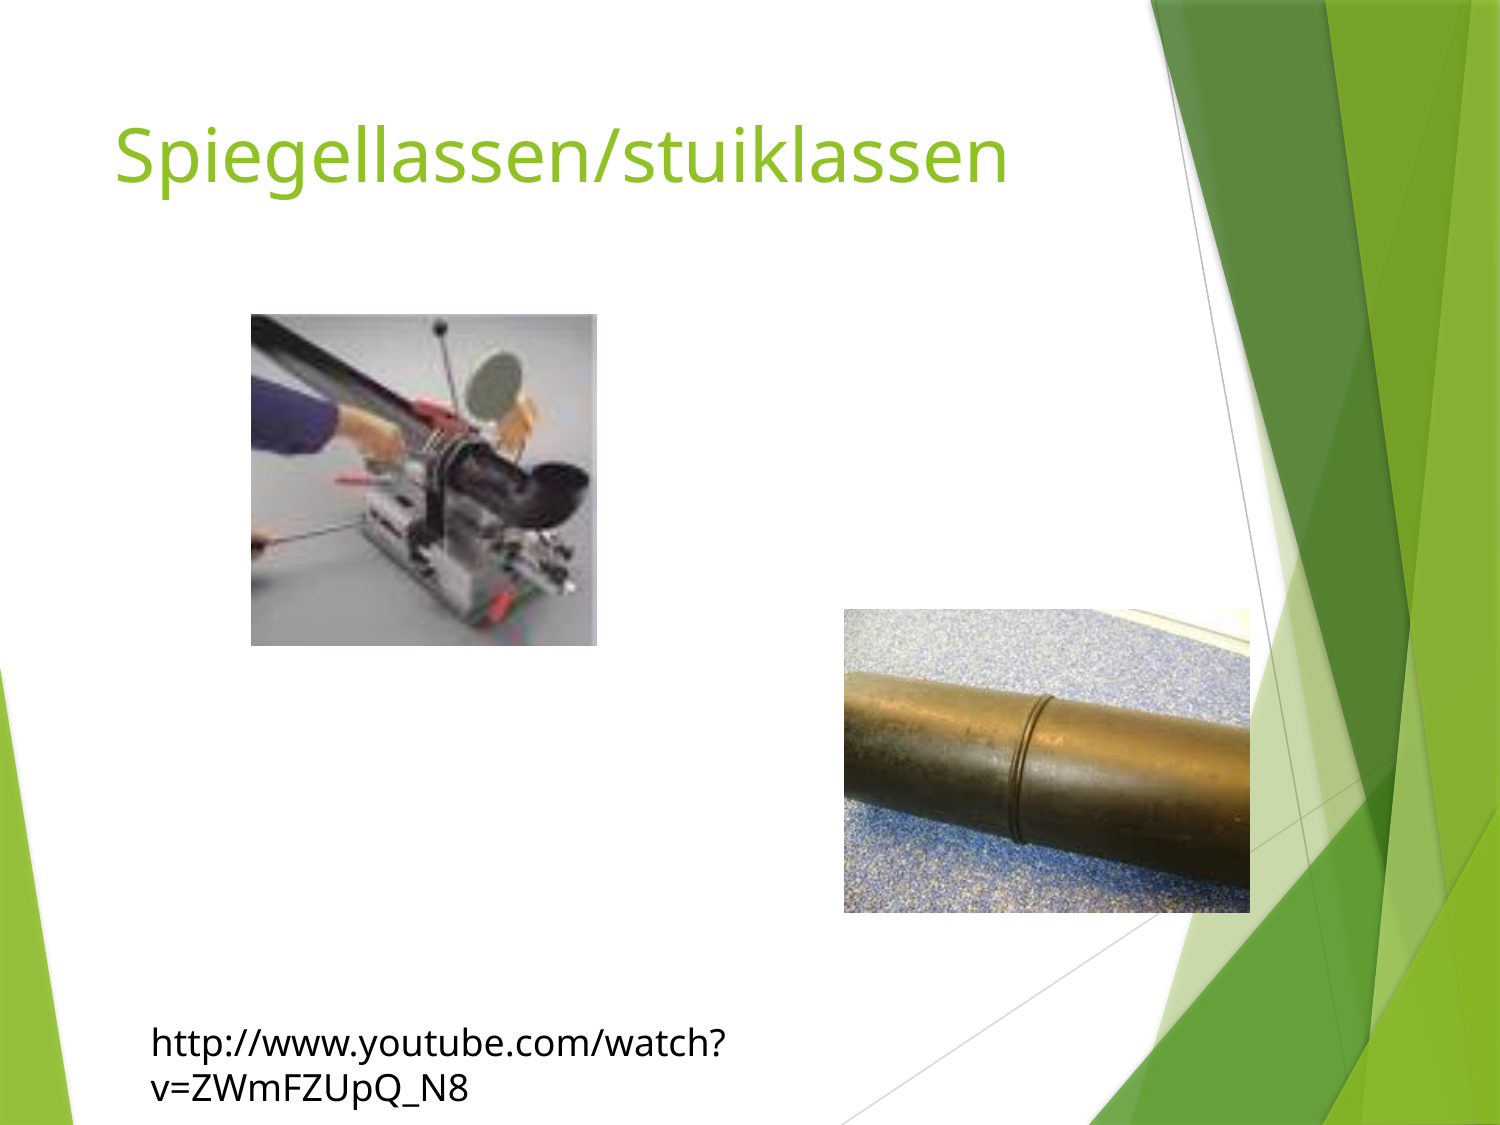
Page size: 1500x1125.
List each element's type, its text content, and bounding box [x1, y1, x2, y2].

text_box http://www.youtube.com/watch?v=ZWmFZUpQ_N8 [135, 1011, 774, 1117]
title Spiegellassen/stuiklassen [99, 99, 1142, 317]
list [251, 313, 597, 646]
picture [843, 609, 1250, 914]
